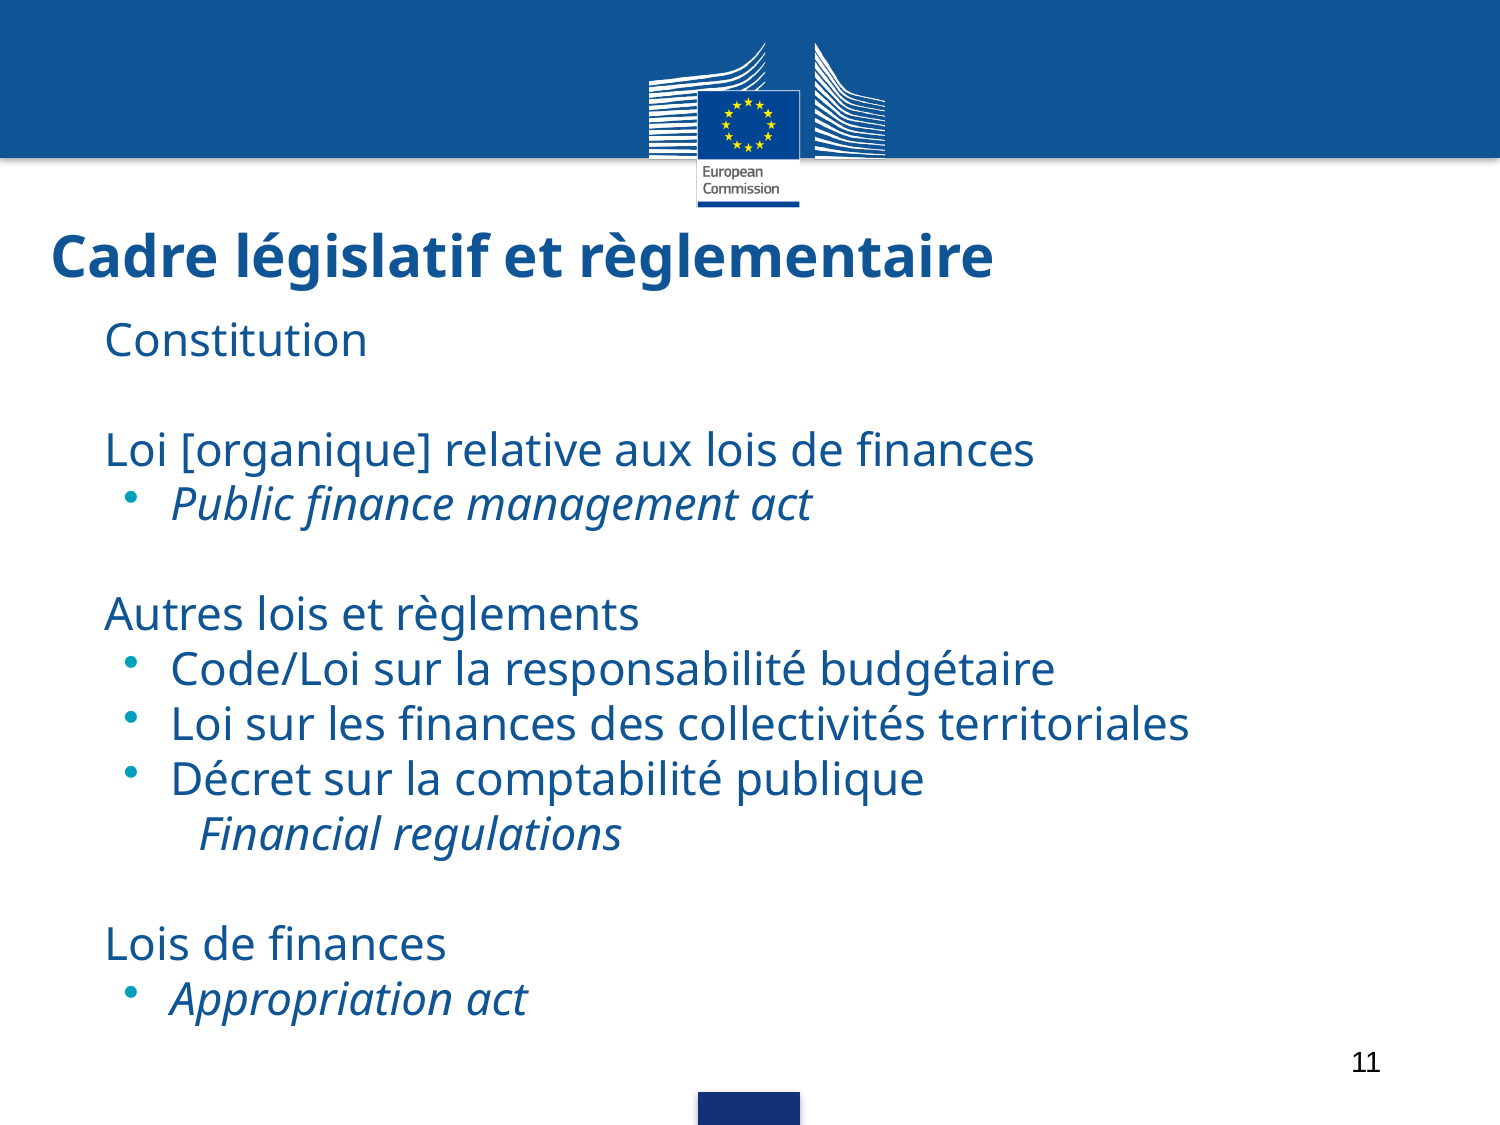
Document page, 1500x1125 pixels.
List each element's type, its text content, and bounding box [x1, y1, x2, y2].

title Cadre législatif et règlementaire [34, 160, 1313, 302]
picture [649, 42, 885, 160]
list Constitution Loi [organique] relative aux lois de finances Public finance management act Autres lois et règlements Code/Loi sur la responsabilité budgétaire Loi sur les finances des collectivités territoriales Décret sur la comptabilité publique Financial regulations Lois de finances Appropriation act [33, 302, 1384, 890]
slide_number 11 [1335, 1007, 1447, 1087]
